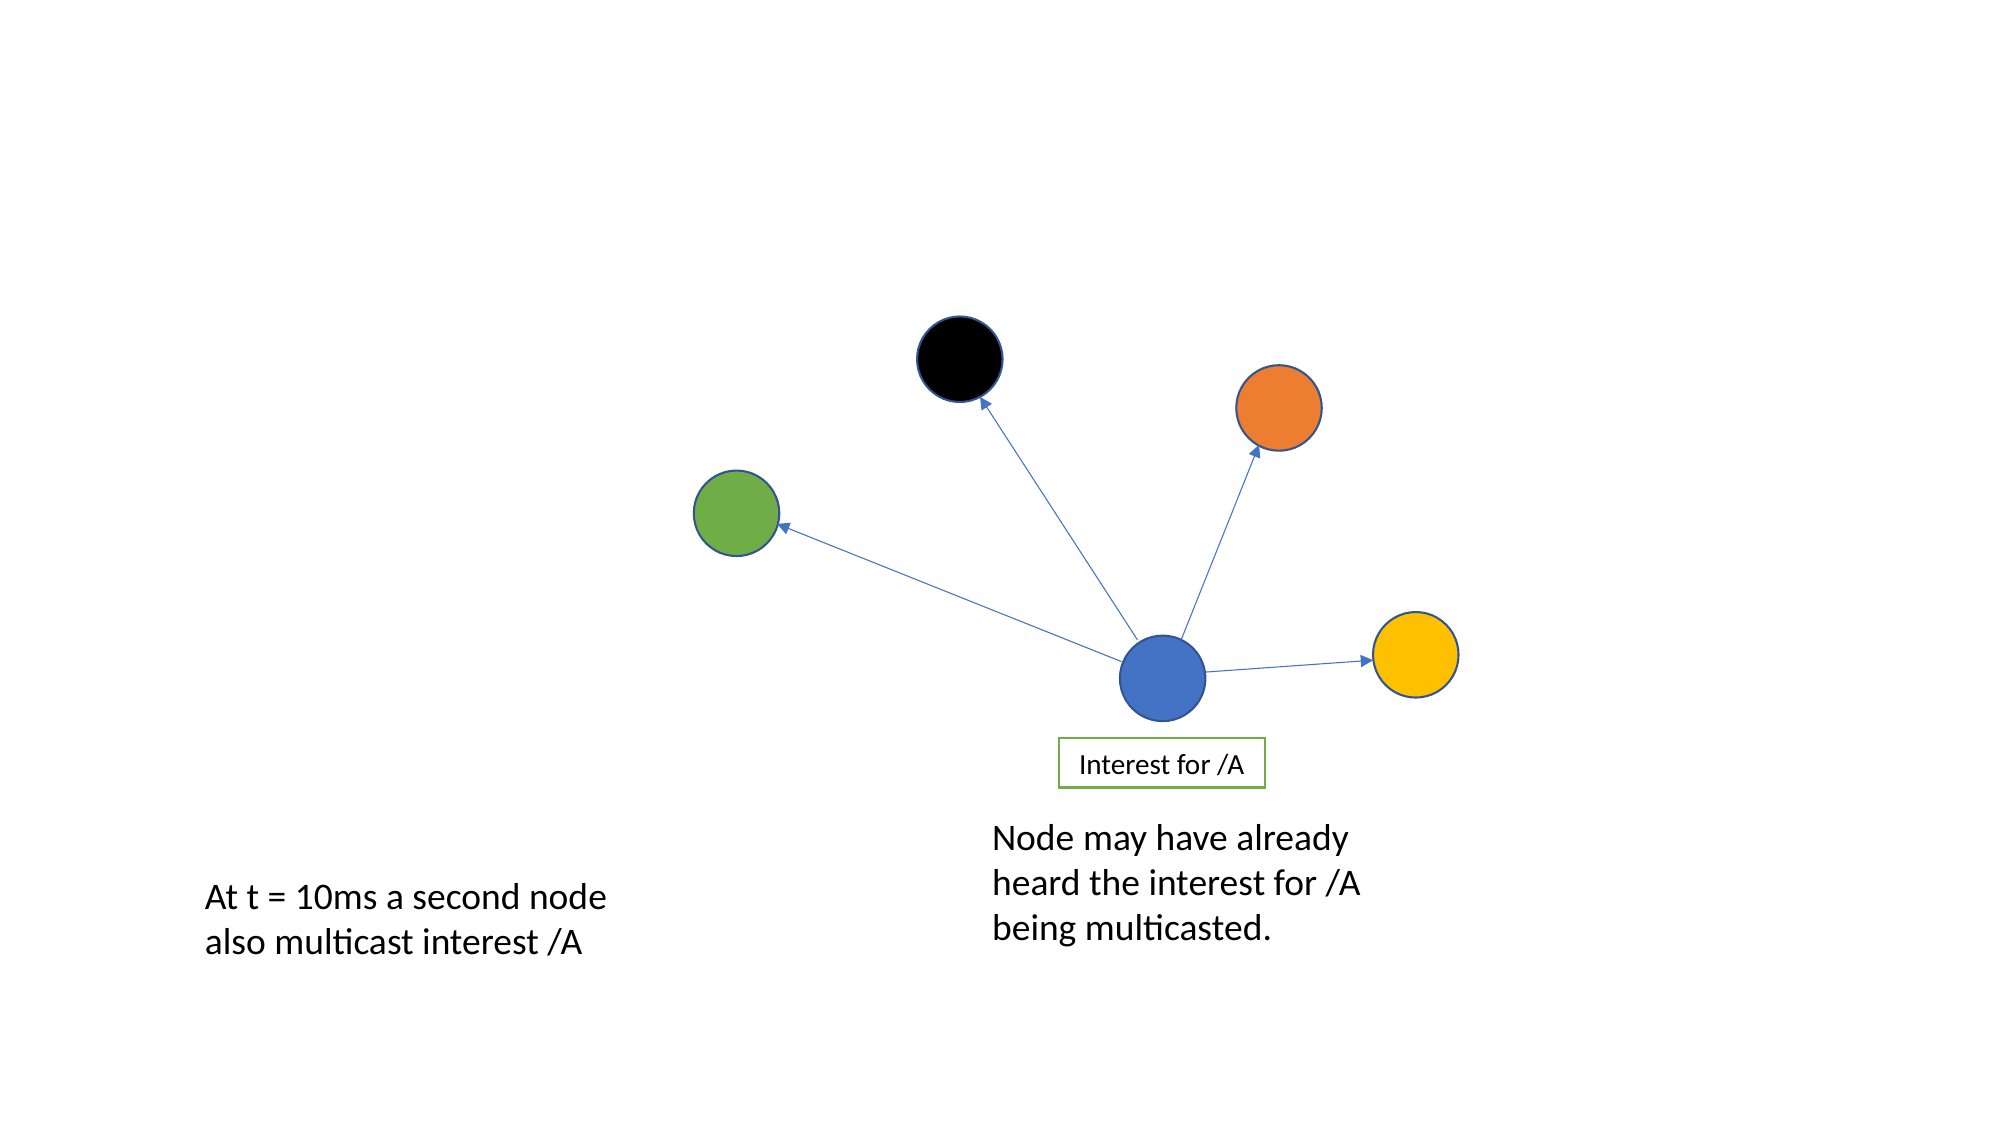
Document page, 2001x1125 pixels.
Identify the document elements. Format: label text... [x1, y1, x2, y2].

text_box Interest for /A [1058, 737, 1266, 789]
text_box [1235, 364, 1323, 452]
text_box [980, 396, 1138, 640]
text_box [916, 315, 1004, 404]
text_box [1371, 611, 1460, 699]
text_box [1118, 634, 1207, 723]
text_box [692, 469, 781, 558]
text_box Node may have already heard the interest for /A being multicasted. [977, 805, 1427, 956]
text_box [1181, 444, 1260, 640]
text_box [1204, 660, 1374, 673]
text_box At t = 10ms a second node also multicast interest /A [190, 864, 640, 970]
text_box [777, 523, 1122, 662]
